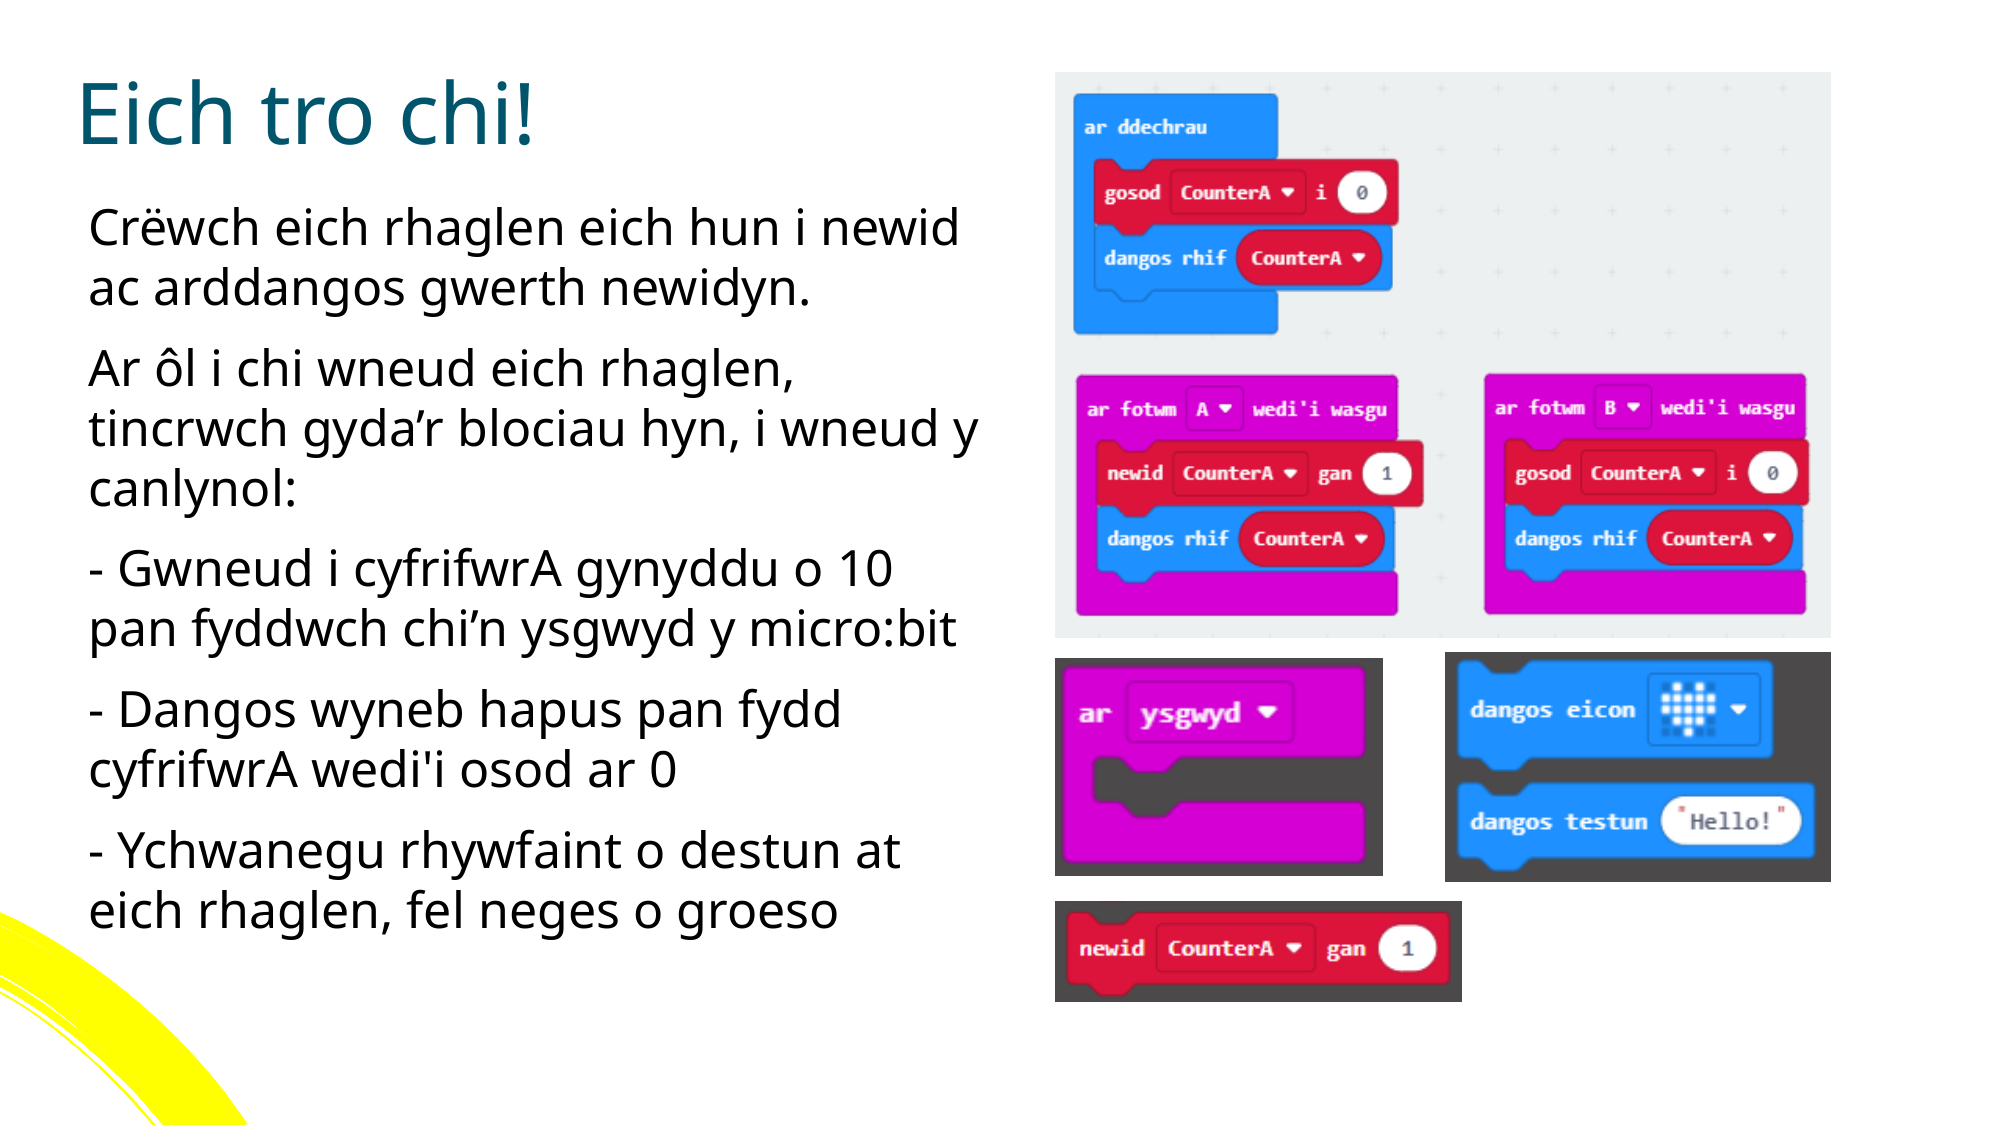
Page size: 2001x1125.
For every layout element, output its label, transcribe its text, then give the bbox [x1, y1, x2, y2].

picture [1055, 900, 1462, 1003]
picture [1055, 657, 1383, 876]
picture [1055, 72, 1831, 638]
picture [1445, 652, 1831, 882]
title Eich tro chi! [55, 50, 1828, 184]
list Crëwch eich rhaglen eich hun i newid ac arddangos gwerth newidyn. Ar ôl i chi wneud eich rhaglen, tincrwch gyda’r blociau hyn, i wneud y canlynol: - Gwneud i cyfrifwrA gynyddu o 10 pan fyddwch chi’n ysgwyd y micro:bit - Dangos wyneb hapus pan fydd cyfrifwrA wedi'i osod ar 0 - Ychwanegu rhywfaint o destun at eich rhaglen, fel neges o groeso [55, 175, 1012, 1002]
